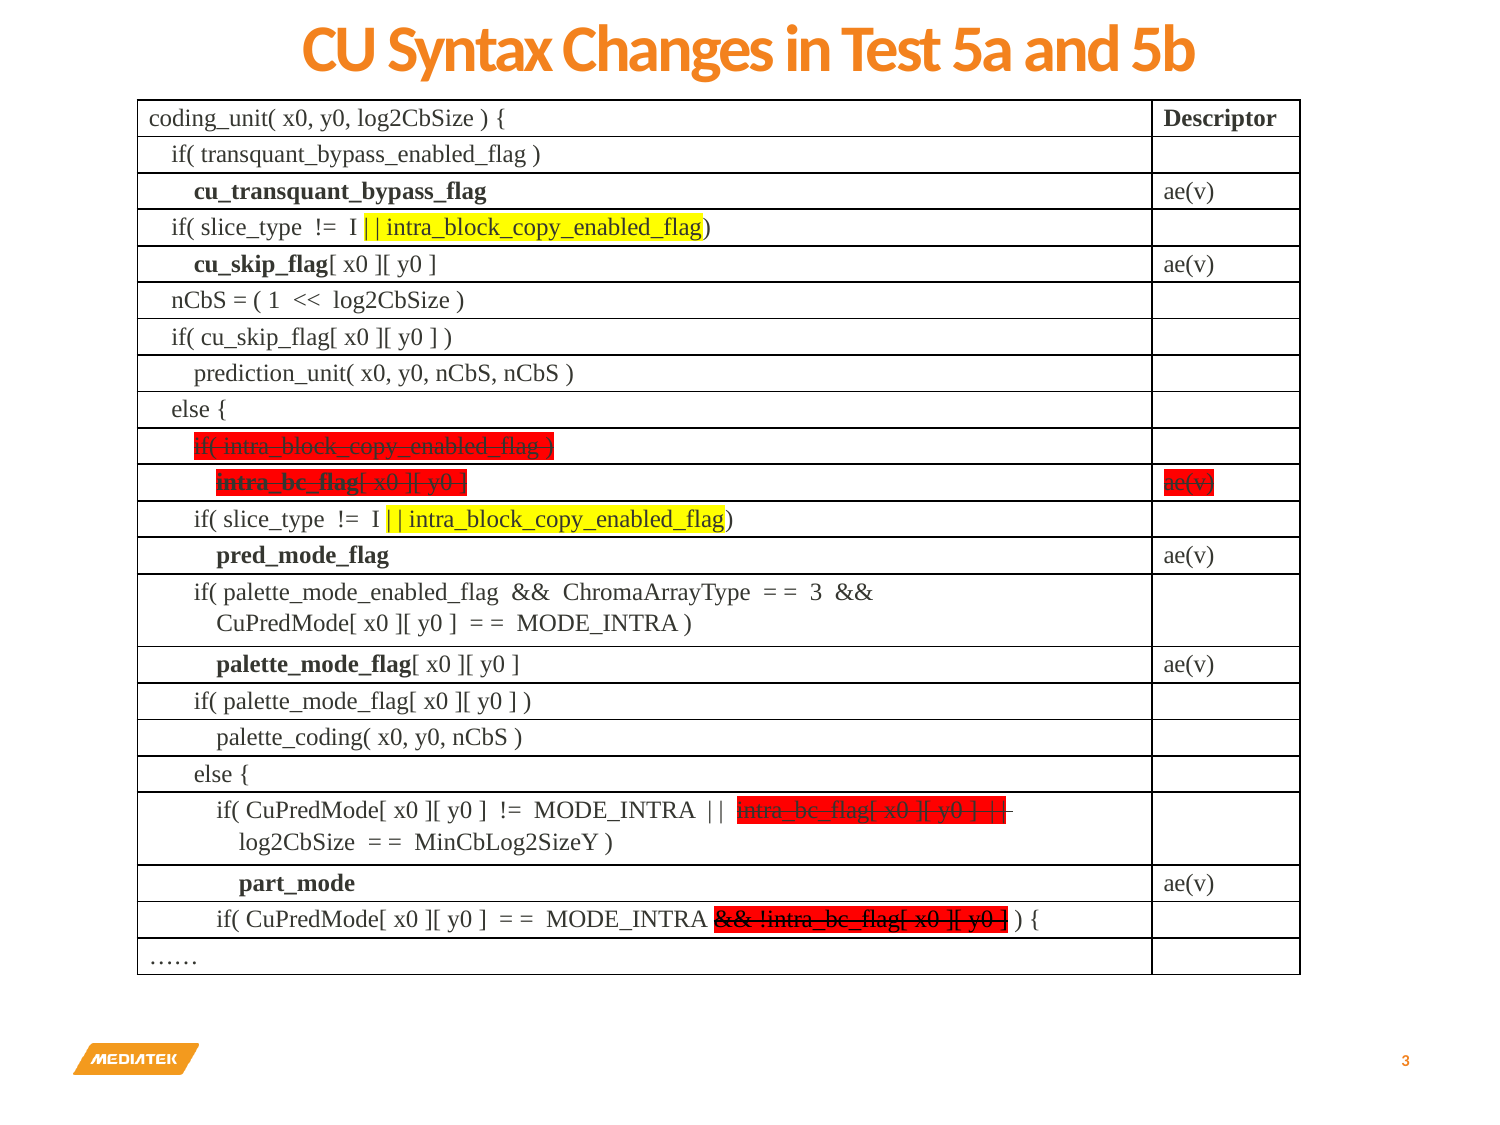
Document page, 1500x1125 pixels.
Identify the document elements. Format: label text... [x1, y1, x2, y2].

table_cell pred_mode_flag [138, 538, 1151, 573]
table_cell [1153, 392, 1299, 427]
table_cell if( CuPredMode[ x0 ][ y0 ] != MODE_INTRA | | intra_bc_flag[ x0 ][ y0 ] | | log2CbSize = = MinCbLog2SizeY ) [138, 793, 1151, 864]
table_cell if( slice_type != I | | intra_block_copy_enabled_flag) [138, 210, 1151, 245]
table_cell [1153, 210, 1299, 245]
table_cell [1153, 684, 1299, 719]
table_cell [1153, 793, 1299, 864]
table_cell [1153, 502, 1299, 536]
table_cell if( cu_skip_flag[ x0 ][ y0 ] ) [138, 319, 1151, 354]
table_cell cu_transquant_bypass_flag [138, 174, 1151, 208]
table_cell if( palette_mode_flag[ x0 ][ y0 ] ) [138, 684, 1151, 719]
picture [73, 1043, 199, 1075]
table_header Descriptor [1153, 101, 1299, 136]
table_cell ae(v) [1153, 465, 1299, 500]
table_cell if( transquant_bypass_enabled_flag ) [138, 137, 1151, 172]
table_cell if( intra_block_copy_enabled_flag ) [138, 429, 1151, 463]
table_cell if( CuPredMode[ x0 ][ y0 ] = = MODE_INTRA && !intra_bc_flag[ x0 ][ y0 ] ) { [138, 902, 1151, 937]
table_cell ae(v) [1153, 538, 1299, 573]
slide_number 3 [1251, 1029, 1425, 1090]
table_cell if( palette_mode_enabled_flag && ChromaArrayType = = 3 && CuPredMode[ x0 ][ y0 ] = = MODE_INTRA ) [138, 575, 1151, 646]
table_cell [1153, 429, 1299, 463]
table_cell if( slice_type != I | | intra_block_copy_enabled_flag) [138, 502, 1151, 536]
table_cell intra_bc_flag[ x0 ][ y0 ] [138, 465, 1151, 500]
table_cell else { [138, 757, 1151, 791]
table_cell [1153, 902, 1299, 937]
table_header coding_unit( x0, y0, log2CbSize ) { [138, 101, 1151, 136]
table_cell nCbS = ( 1 << log2CbSize ) [138, 283, 1151, 318]
table_cell [1153, 356, 1299, 391]
table_cell ae(v) [1153, 647, 1299, 682]
table_cell [1153, 720, 1299, 755]
table_cell [1153, 575, 1299, 646]
table_cell ae(v) [1153, 174, 1299, 208]
table_cell [1153, 283, 1299, 318]
table_cell [1153, 319, 1299, 354]
table_cell else { [138, 392, 1151, 427]
table_cell ae(v) [1153, 866, 1299, 901]
table_cell ae(v) [1153, 247, 1299, 281]
table_cell prediction_unit( x0, y0, nCbS, nCbS ) [138, 356, 1151, 391]
table_cell palette_mode_flag[ x0 ][ y0 ] [138, 647, 1151, 682]
table_cell part_mode [138, 866, 1151, 901]
table_cell [1153, 137, 1299, 172]
title CU Syntax Changes in Test 5a and 5b [75, 12, 1425, 200]
table_cell palette_coding( x0, y0, nCbS ) [138, 720, 1151, 755]
table_cell [1153, 939, 1299, 974]
table_cell cu_skip_flag[ x0 ][ y0 ] [138, 247, 1151, 281]
table_cell [1153, 757, 1299, 791]
table_cell …… [138, 939, 1151, 974]
